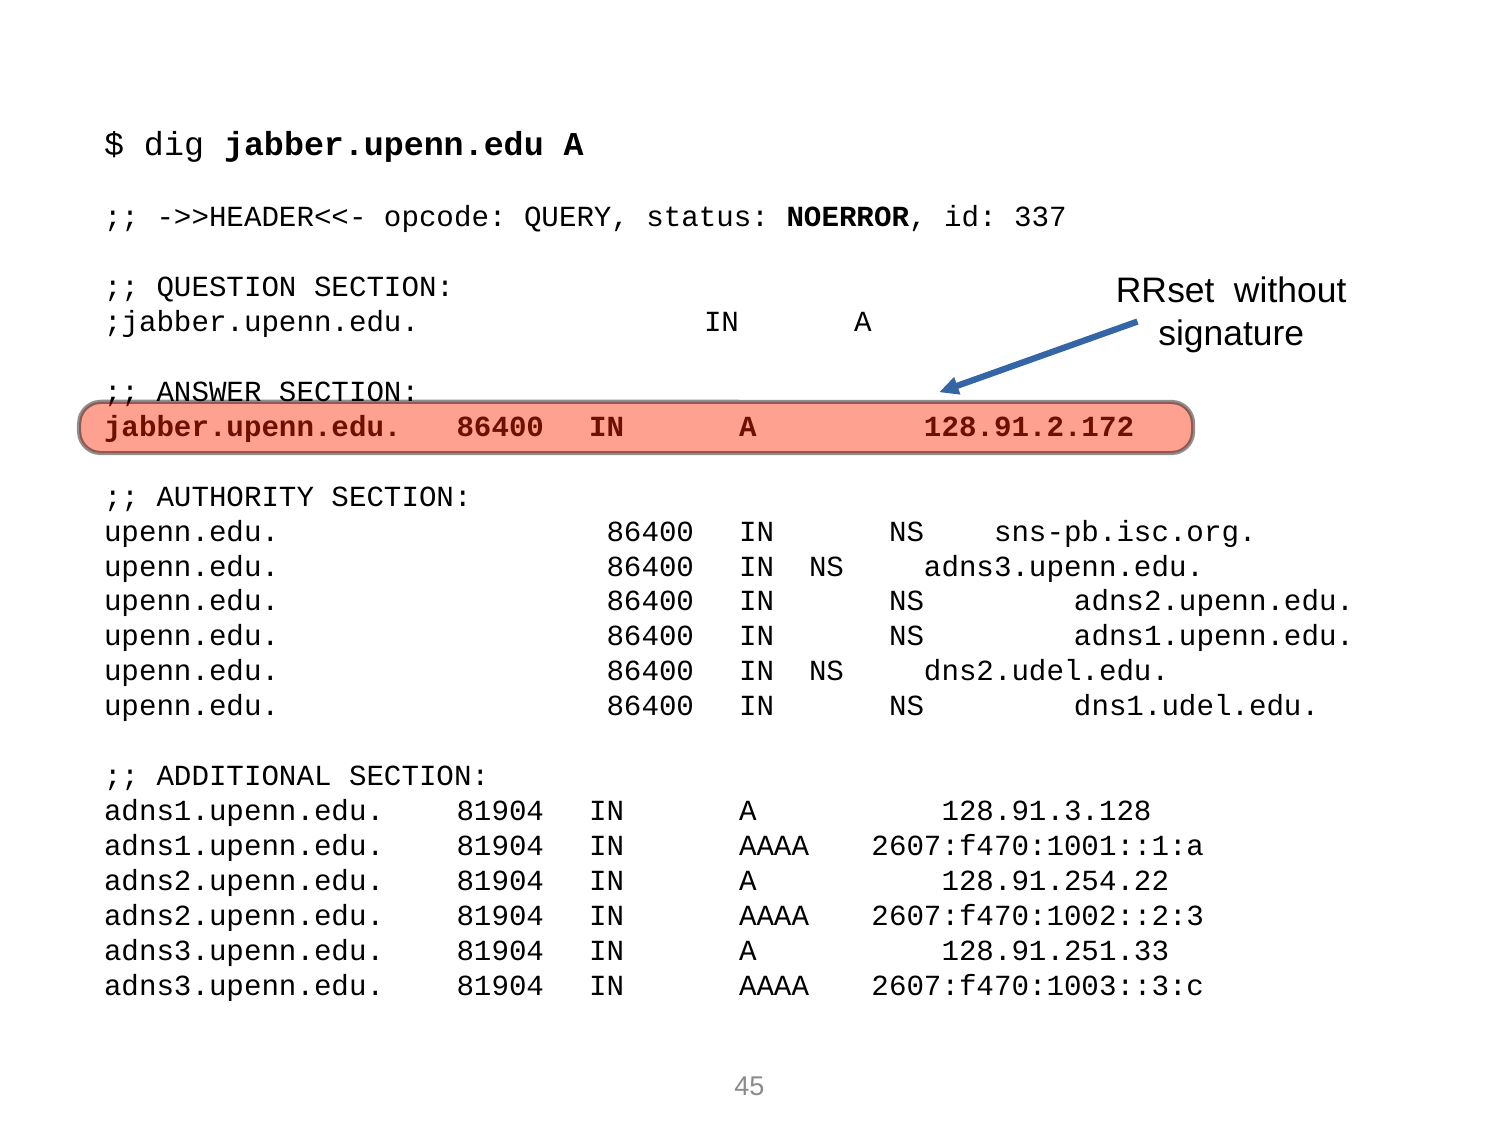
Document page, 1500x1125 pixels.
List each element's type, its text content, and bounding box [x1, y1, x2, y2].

text_box $ dig jabber.upenn.edu A ;; ->>HEADER<<- opcode: QUERY, status: NOERROR, id: 337 ;; QUESTION SECTION: ;jabber.upenn.edu. IN A ;; ANSWER SECTION: jabber.upenn.edu. 86400 IN A 128.91.2.172 ;; AUTHORITY SECTION: upenn.edu. 86400 IN NS sns-pb.isc.org. upenn.edu. 86400 IN NS adns3.upenn.edu. upenn.edu. 86400 IN NS adns2.upenn.edu. upenn.edu. 86400 IN NS adns1.upenn.edu. upenn.edu. 86400 IN NS dns2.udel.edu. upenn.edu. 86400 IN NS dns1.udel.edu. ;; ADDITIONAL SECTION: adns1.upenn.edu. 81904 IN A 128.91.3.128 adns1.upenn.edu. 81904 IN AAAA 2607:f470:1001::1:a adns2.upenn.edu. 81904 IN A 128.91.254.22 adns2.upenn.edu. 81904 IN AAAA 2607:f470:1002::2:3 adns3.upenn.edu. 81904 IN A 128.91.251.33 adns3.upenn.edu. 81904 IN AAAA 2607:f470:1003::3:c [98, 116, 1436, 1008]
text_box [79, 401, 1194, 454]
slide_number 45 [729, 1067, 770, 1111]
text_box [939, 331, 1109, 394]
text_box RRset without signature [1109, 261, 1353, 359]
